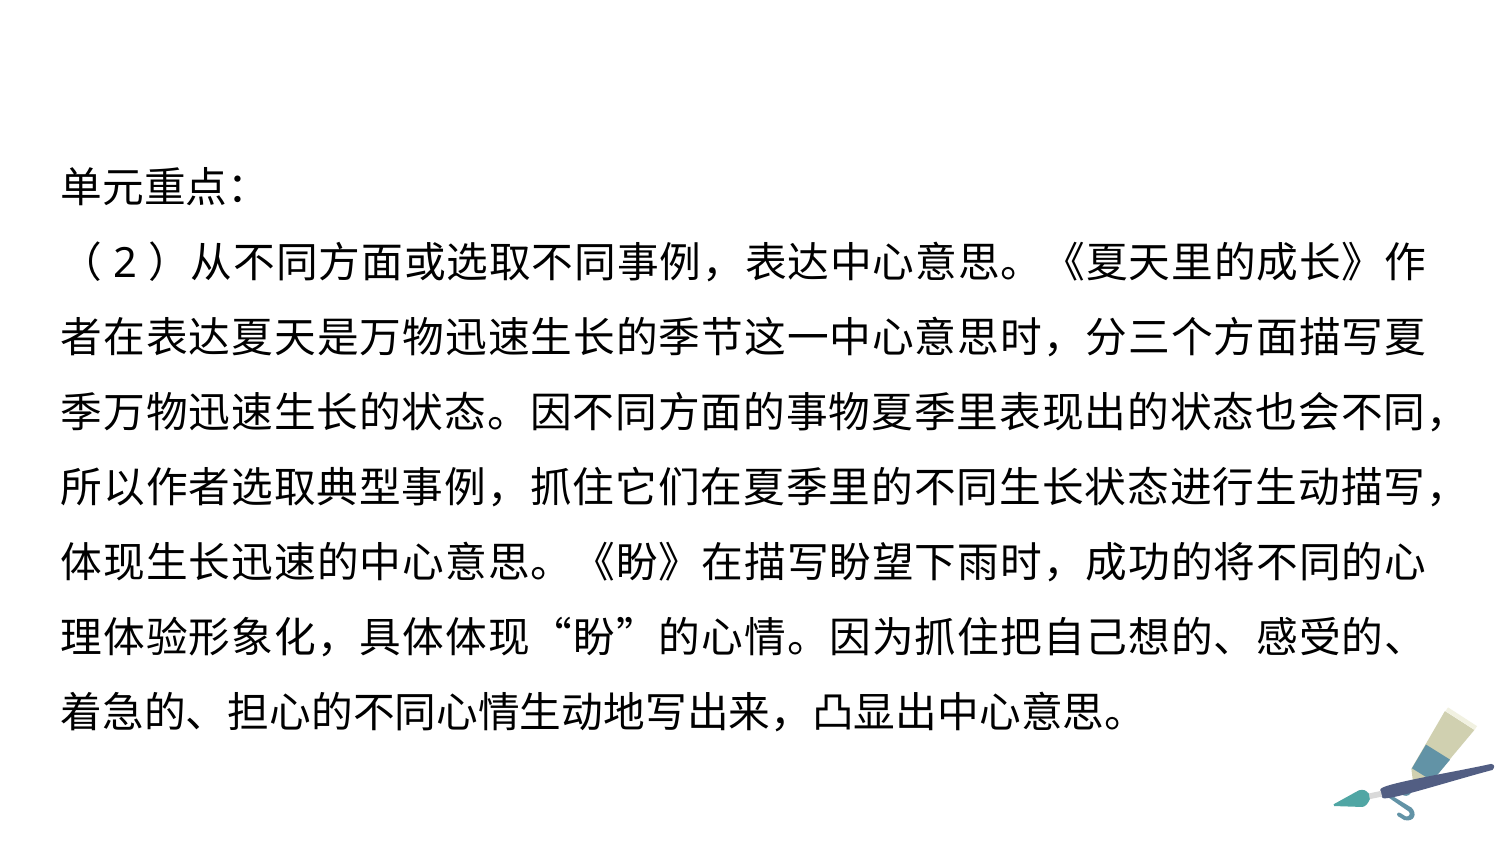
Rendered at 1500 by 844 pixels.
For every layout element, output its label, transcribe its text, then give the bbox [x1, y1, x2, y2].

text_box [1358, 708, 1481, 844]
text_box 单元重点： （2）从不同方面或选取不同事例，表达中心意思。《夏天里的成长》作者在表达夏天是万物迅速生长的季节这一中心意思时，分三个方面描写夏季万物迅速生长的状态。因不同方面的事物夏季里表现出的状态也会不同，所以作者选取典型事例，抓住它们在夏季里的不同生长状态进行生动描写，体现生长迅速的中心意思。《盼》在描写盼望下雨时，成功的将不同的心理体验形象化，具体体现“盼”的心情。因为抓住把自己想的、感受的、着急的、担心的不同心情生动地写出来，凸显出中心意思。 [0, 128, 1442, 744]
